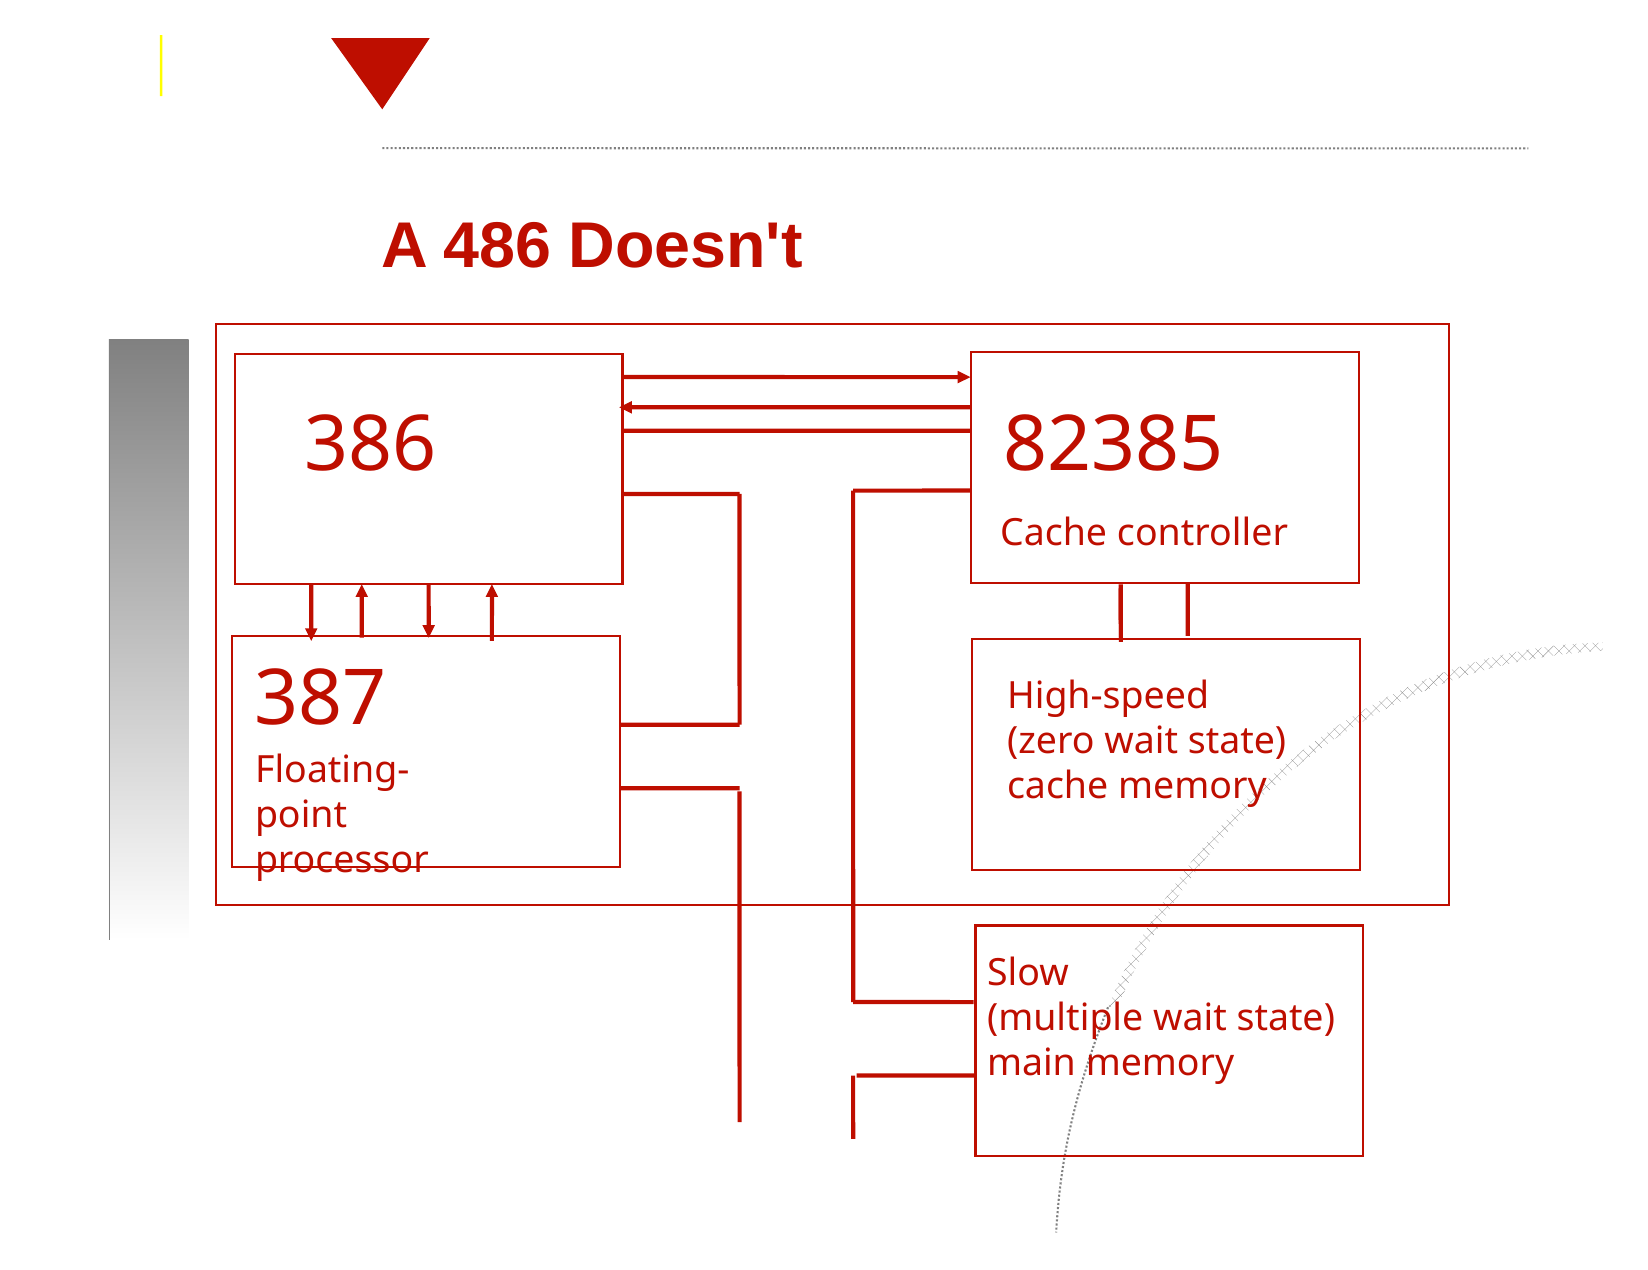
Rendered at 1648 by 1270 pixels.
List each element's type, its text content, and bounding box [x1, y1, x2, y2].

text_box [619, 401, 971, 414]
text_box Slow (multiple wait state) main memory [986, 948, 1352, 1084]
text_box [622, 370, 971, 384]
text_box [975, 925, 1364, 1157]
text_box [355, 584, 368, 638]
text_box [305, 584, 318, 641]
text_box [422, 584, 435, 638]
text_box [485, 584, 499, 641]
text_box [216, 323, 1449, 906]
text_box A 486 Doesn't [381, 202, 1533, 280]
text_box [159, 35, 163, 97]
